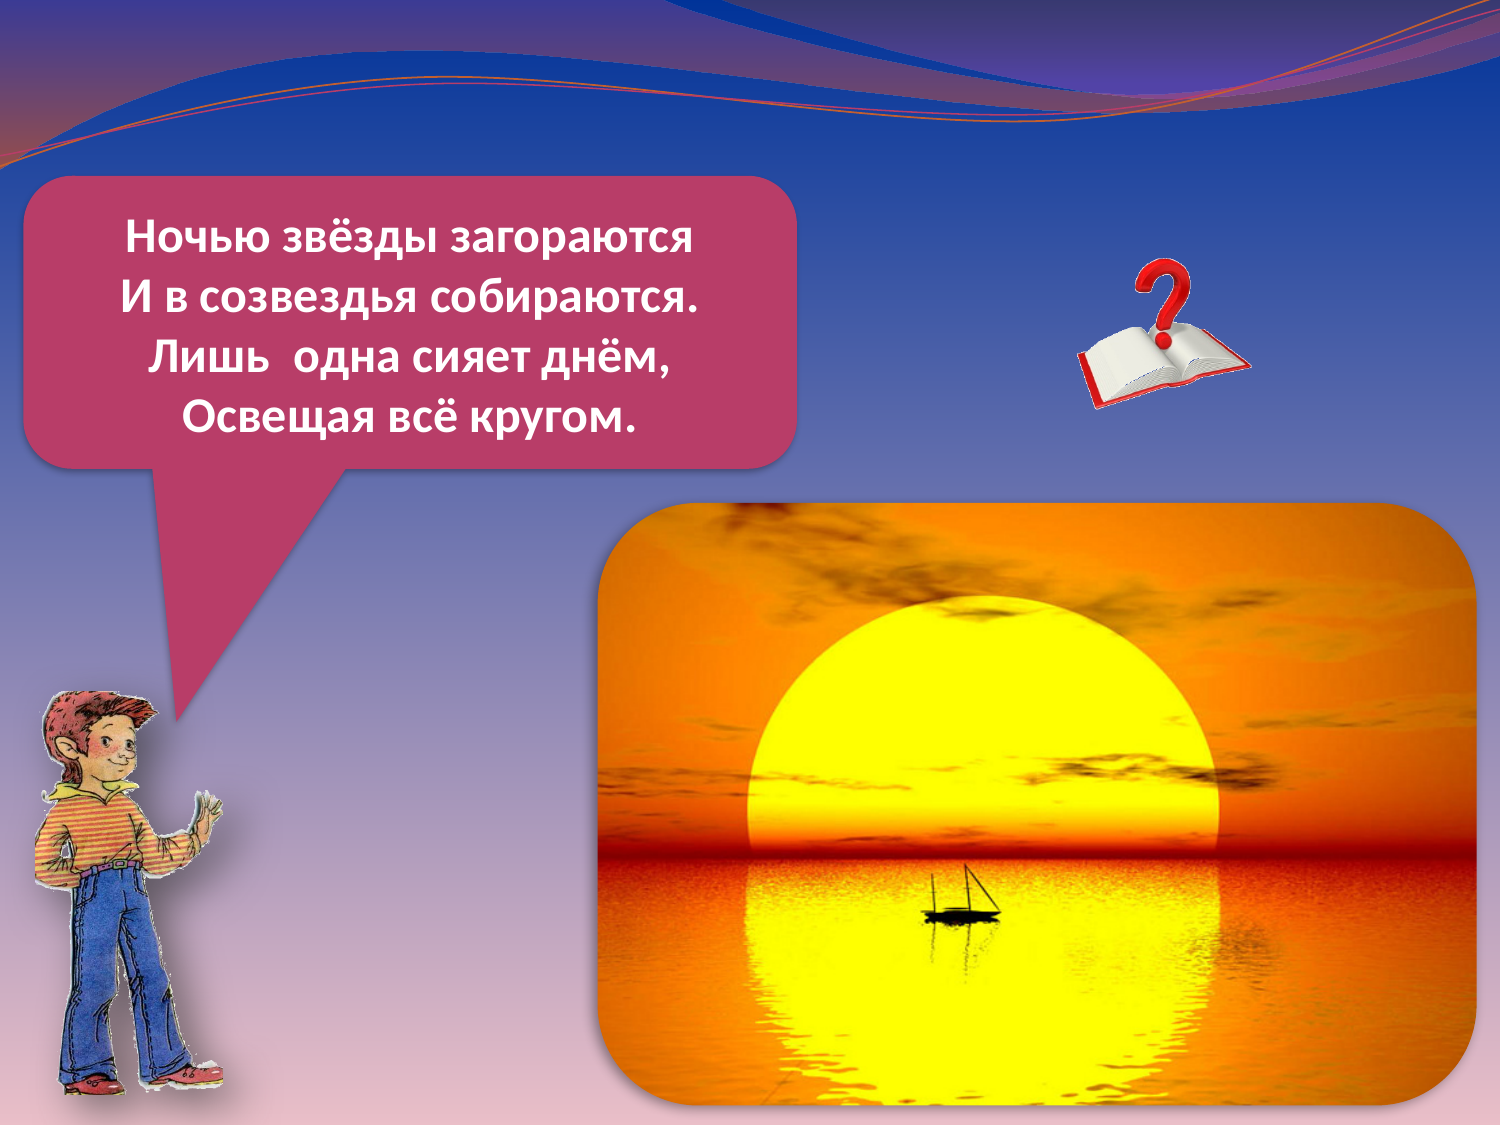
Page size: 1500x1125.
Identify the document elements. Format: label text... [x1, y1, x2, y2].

text_box Ночью звёзды загораются И в созвездья собираются. Лишь одна сияет днём, Освещая всё кругом. [21, 173, 799, 690]
picture [34, 691, 223, 1095]
picture [597, 502, 1477, 1106]
picture [1042, 245, 1278, 423]
